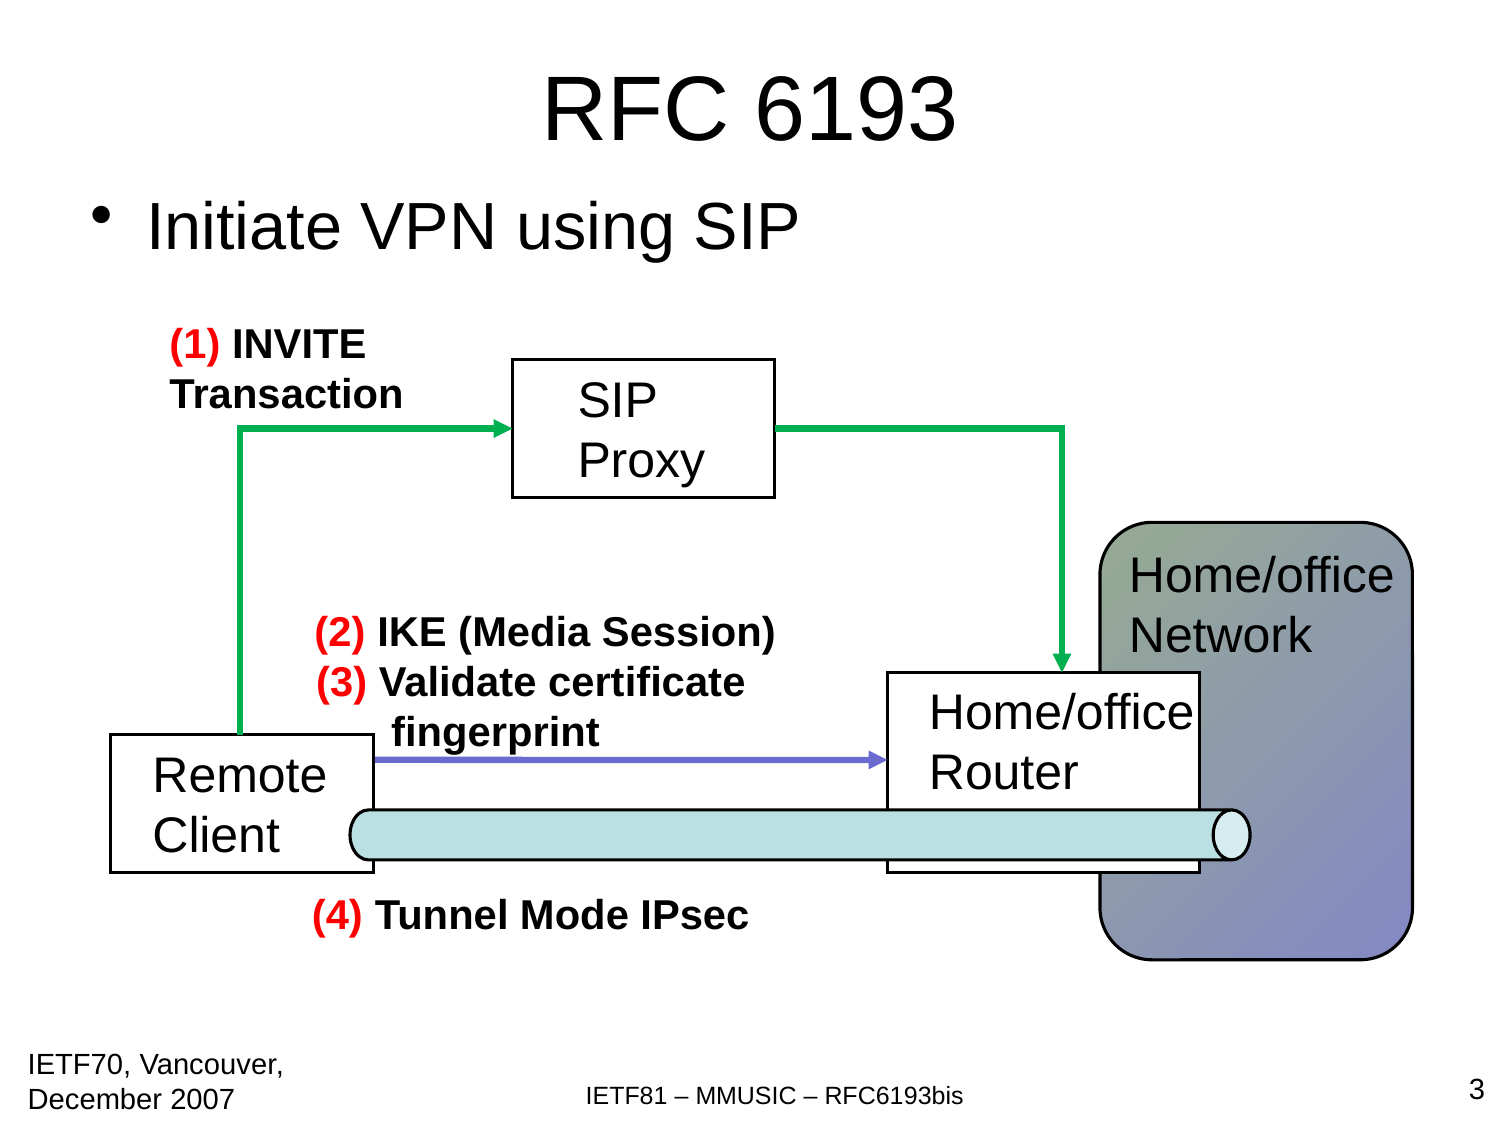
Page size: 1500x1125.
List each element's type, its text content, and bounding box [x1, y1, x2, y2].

list Initiate VPN using SIP [74, 174, 1426, 918]
text_box [110, 734, 374, 873]
slide_number 3 [1149, 1062, 1500, 1125]
text_box (1) INVITE Transaction [154, 309, 569, 425]
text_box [222, 446, 529, 718]
text_box [887, 860, 1200, 873]
text_box [350, 809, 1251, 860]
footer IETF81 – MMUSIC – RFC6193bis [512, 1071, 1038, 1125]
text_box (3) Validate certificate fingerprint [301, 647, 922, 763]
text_box (4) Tunnel Mode IPsec [297, 880, 915, 945]
text_box [887, 763, 1200, 809]
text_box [774, 428, 1063, 673]
title RFC 6193 [74, 24, 1426, 174]
text_box [1119, 522, 1394, 534]
text_box SIP Proxy [562, 359, 721, 495]
text_box [512, 359, 775, 498]
text_box [1099, 538, 1413, 960]
text_box Home/office Network [1114, 534, 1410, 670]
text_box (2) IKE (Media Session) [535, 597, 769, 647]
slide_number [12, 1037, 363, 1116]
text_box Home/office Router [914, 672, 1210, 808]
text_box Remote Client [137, 734, 343, 870]
